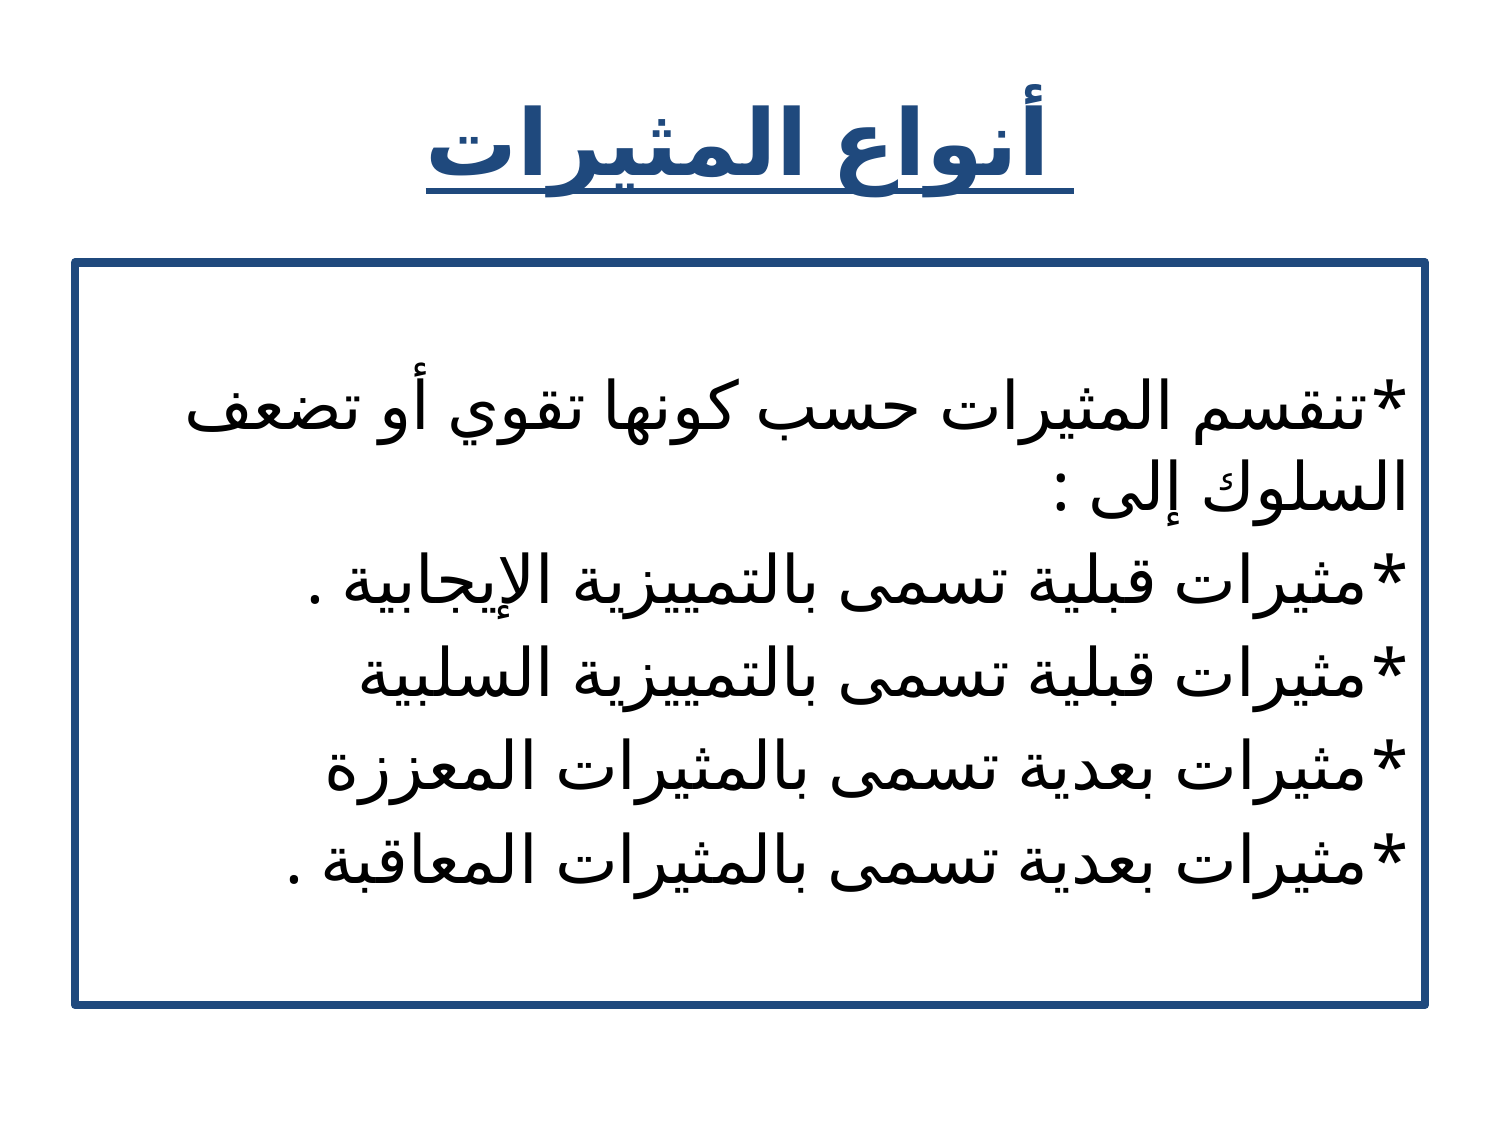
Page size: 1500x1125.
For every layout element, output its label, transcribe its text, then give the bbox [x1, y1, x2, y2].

list *تنقسم المثيرات حسب كونها تقوي أو تضعف السلوك إلى : *مثيرات قبلية تسمى بالتمييزية الإيجابية . *مثيرات قبلية تسمى بالتمييزية السلبية *مثيرات بعدية تسمى بالمثيرات المعززة *مثيرات بعدية تسمى بالمثيرات المعاقبة . [75, 262, 1425, 1005]
title أنواع المثيرات [75, 45, 1425, 233]
